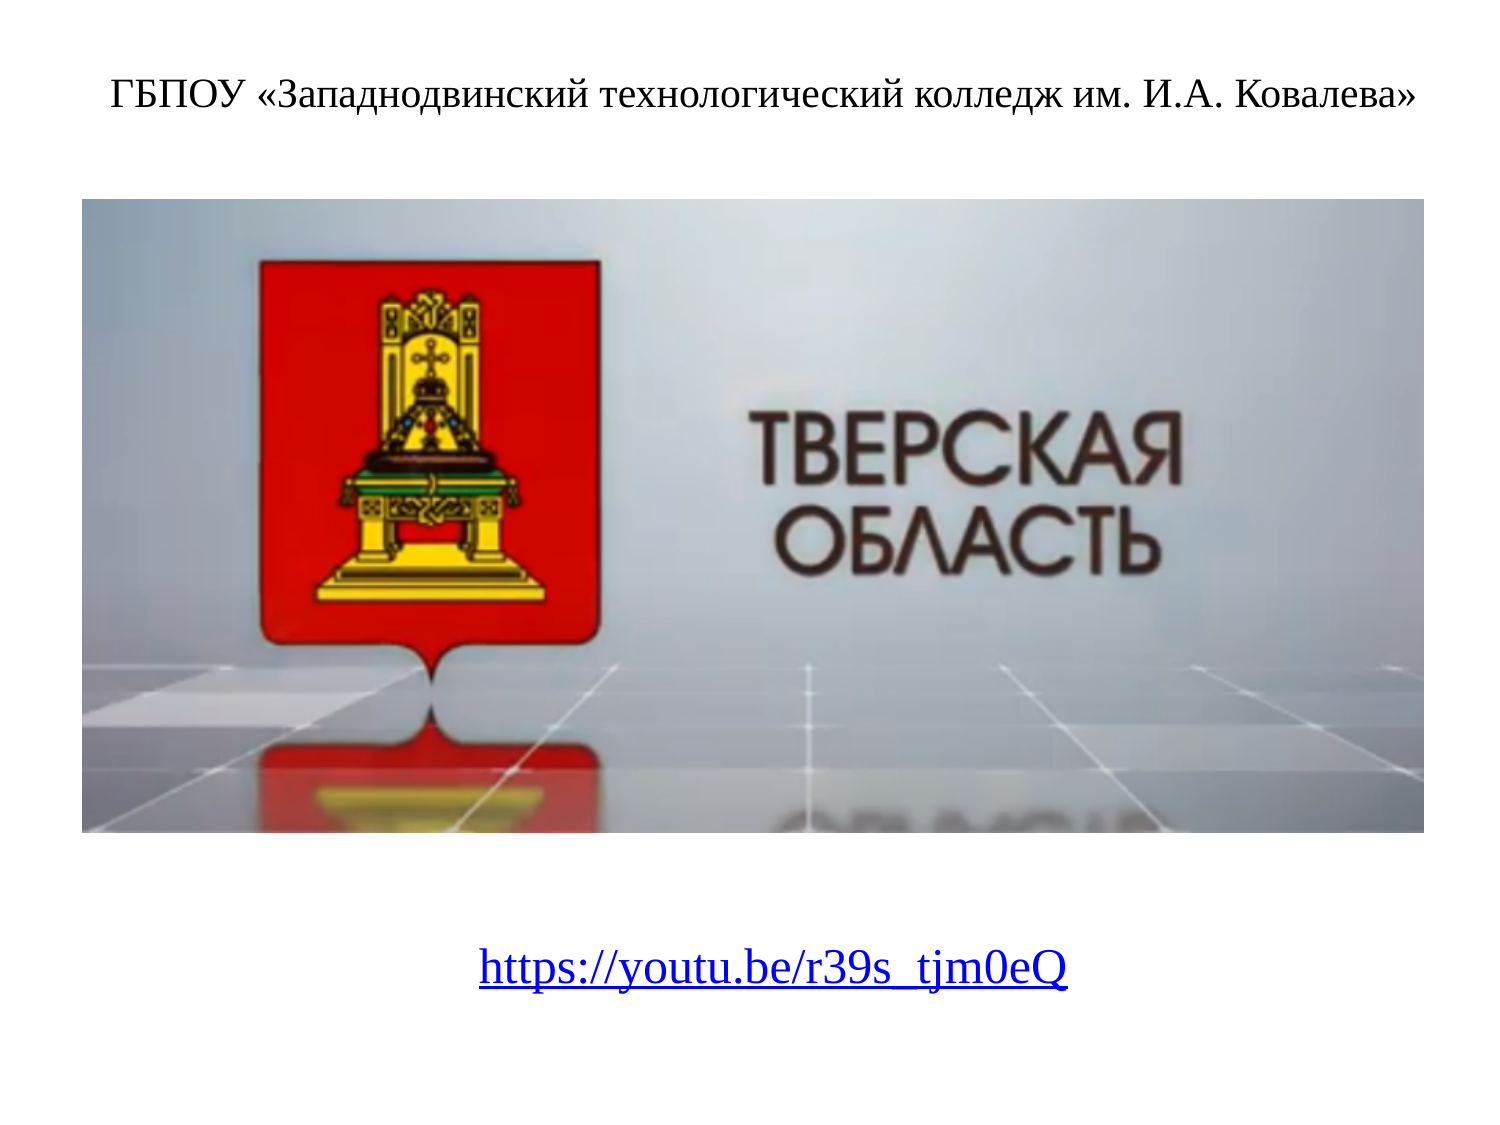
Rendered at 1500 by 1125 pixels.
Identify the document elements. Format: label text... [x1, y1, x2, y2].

text_box https://youtu.be/r39s_tjm0eQ [281, 925, 1266, 1001]
picture [81, 198, 1424, 834]
subtitle ГБПОУ «Западнодвинский технологический колледж им. И.А. Ковалева» [70, 58, 1458, 141]
